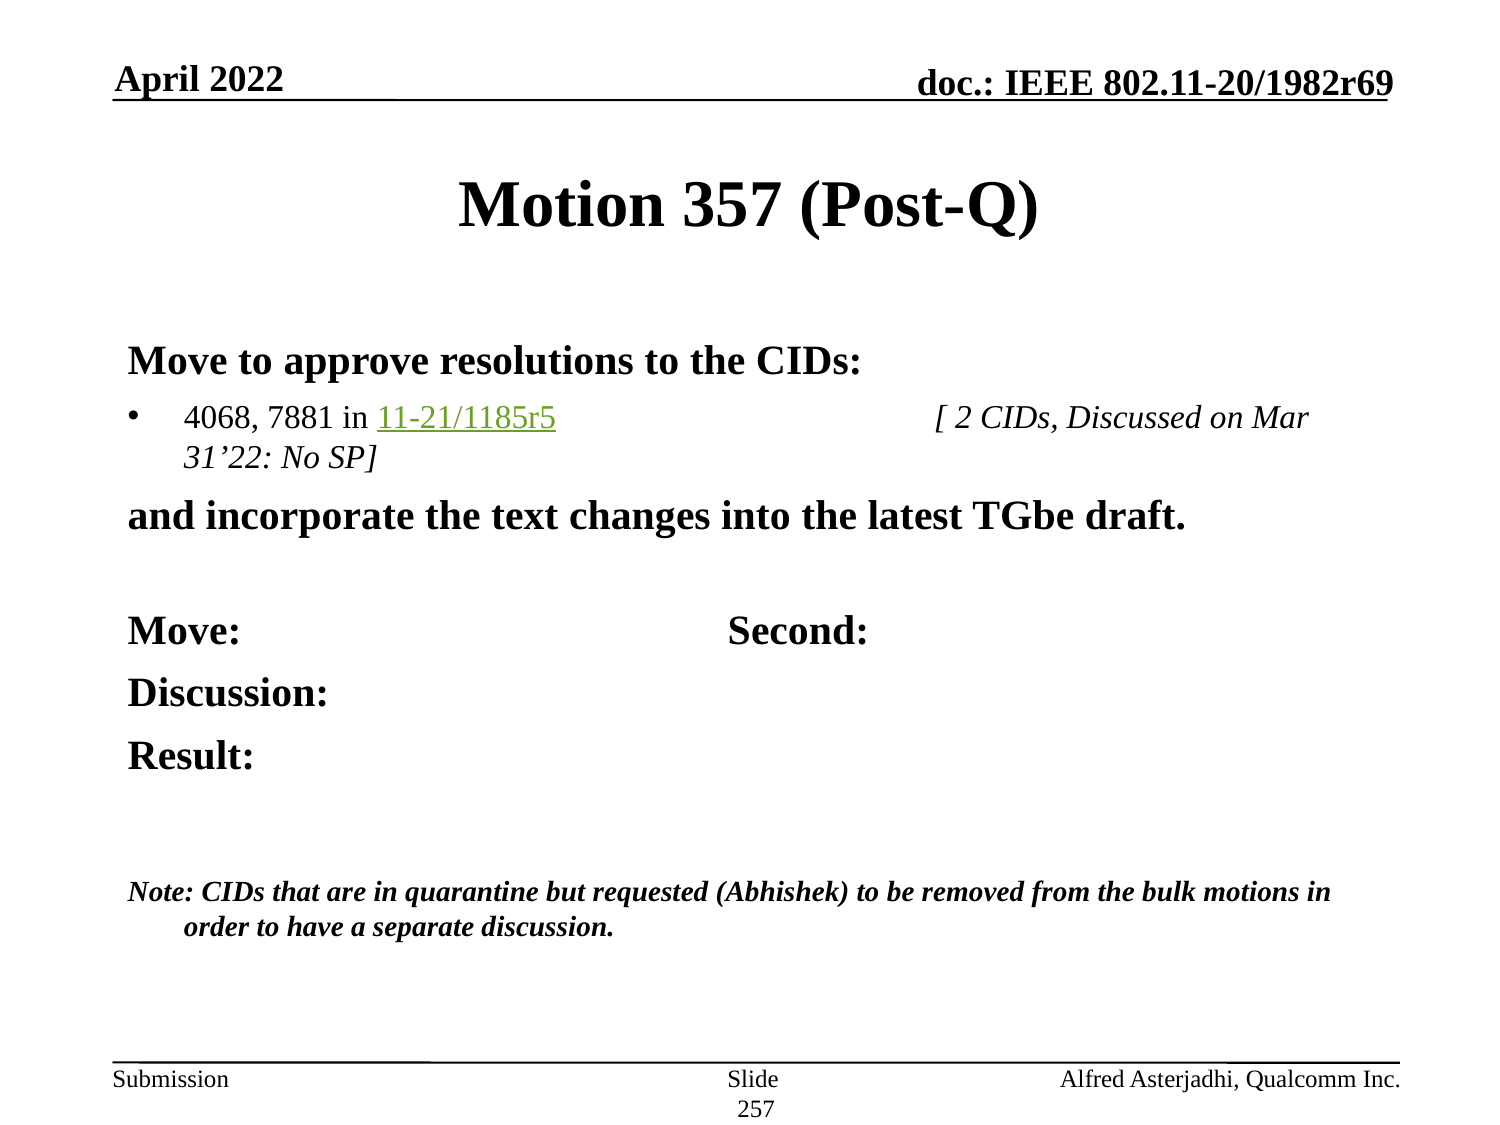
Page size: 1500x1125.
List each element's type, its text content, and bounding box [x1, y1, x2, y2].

slide_number Slide 257 [712, 1061, 800, 1123]
footer Alfred Asterjadhi, Qualcomm Inc. [878, 1061, 1402, 1093]
title Motion 357 (Post-Q) [112, 112, 1388, 288]
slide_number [114, 54, 423, 100]
list Move to approve resolutions to the CIDs: 4068, 7881 in 11-21/1185r5 [ 2 CIDs, Discussed on Mar 31’22: No SP] and incorporate the text changes into the latest TGbe draft. Move: Second: Discussion: Result: Note: CIDs that are in quarantine but requested (Abhishek) to be removed from the bulk motions in order to have a separate discussion. [112, 324, 1388, 1000]
